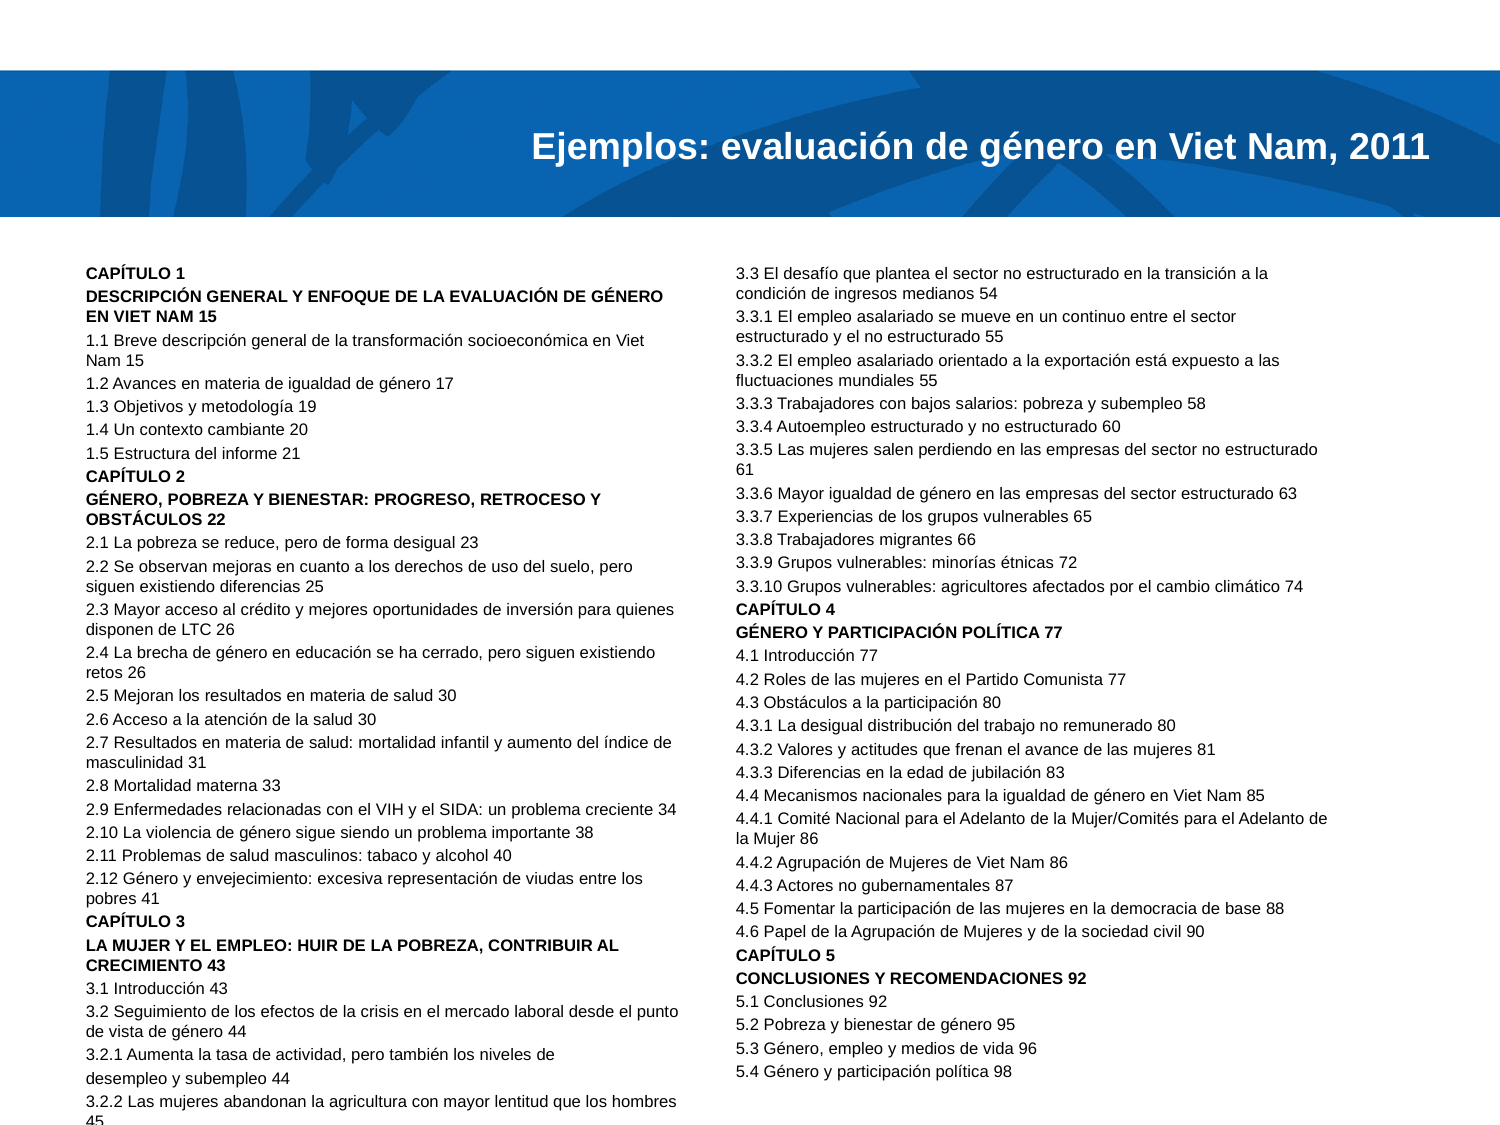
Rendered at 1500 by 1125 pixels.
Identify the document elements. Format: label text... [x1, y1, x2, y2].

title Ejemplos: evaluación de género en Viet Nam, 2011 [170, 94, 1447, 195]
picture [0, 70, 1500, 217]
list 3.3 El desafío que plantea el sector no estructurado en la transición a la condición de ingresos medianos 54 3.3.1 El empleo asalariado se mueve en un continuo entre el sector estructurado y el no estructurado 55 3.3.2 El empleo asalariado orientado a la exportación está expuesto a las fluctuaciones mundiales 55 3.3.3 Trabajadores con bajos salarios: pobreza y subempleo 58 3.3.4 Autoempleo estructurado y no estructurado 60 3.3.5 Las mujeres salen perdiendo en las empresas del sector no estructurado 61 3.3.6 Mayor igualdad de género en las empresas del sector estructurado 63 3.3.7 Experiencias de los grupos vulnerables 65 3.3.8 Trabajadores migrantes 66 3.3.9 Grupos vulnerables: minorías étnicas 72 3.3.10 Grupos vulnerables: agricultores afectados por el cambio climático 74 CAPÍTULO 4 GÉNERO Y PARTICIPACIÓN POLÍTICA 77 4.1 Introducción 77 4.2 Roles de las mujeres en el Partido Comunista 77 4.3 Obstáculos a la participación 80 4.3.1 La desigual distribución del trabajo no remunerado 80 4.3.2 Valores y actitudes que frenan el avance de las mujeres 81 4.3.3 Diferencias en la edad de jubilación 83 4.4 Mecanismos nacionales para la igualdad de género en Viet Nam 85 4.4.1 Comité Nacional para el Adelanto de la Mujer/Comités para el Adelanto de la Mujer 86 4.4.2 Agrupación de Mujeres de Viet Nam 86 4.4.3 Actores no gubernamentales 87 4.5 Fomentar la participación de las mujeres en la democracia de base 88 4.6 Papel de la Agrupación de Mujeres y de la sociedad civil 90 CAPÍTULO 5 CONCLUSIONES Y RECOMENDACIONES 92 5.1 Conclusiones 92 5.2 Pobreza y bienestar de género 95 5.3 Género, empleo y medios de vida 96 5.4 Género y participación política 98 [720, 255, 1347, 931]
list CAPÍTULO 1 DESCRIPCIÓN GENERAL Y ENFOQUE DE LA EVALUACIÓN DE GÉNERO EN VIET NAM 15 1.1 Breve descripción general de la transformación socioeconómica en Viet Nam 15 1.2 Avances en materia de igualdad de género 17 1.3 Objetivos y metodología 19 1.4 Un contexto cambiante 20 1.5 Estructura del informe 21 CAPÍTULO 2 GÉNERO, POBREZA Y BIENESTAR: PROGRESO, RETROCESO Y OBSTÁCULOS 22 2.1 La pobreza se reduce, pero de forma desigual 23 2.2 Se observan mejoras en cuanto a los derechos de uso del suelo, pero siguen existiendo diferencias 25 2.3 Mayor acceso al crédito y mejores oportunidades de inversión para quienes disponen de LTC 26 2.4 La brecha de género en educación se ha cerrado, pero siguen existiendo retos 26 2.5 Mejoran los resultados en materia de salud 30 2.6 Acceso a la atención de la salud 30 2.7 Resultados en materia de salud: mortalidad infantil y aumento del índice de masculinidad 31 2.8 Mortalidad materna 33 2.9 Enfermedades relacionadas con el VIH y el SIDA: un problema creciente 34 2.10 La violencia de género sigue siendo un problema importante 38 2.11 Problemas de salud masculinos: tabaco y alcohol 40 2.12 Género y envejecimiento: excesiva representación de viudas entre los pobres 41 CAPÍTULO 3 LA MUJER Y EL EMPLEO: HUIR DE LA POBREZA, CONTRIBUIR AL CRECIMIENTO 43 3.1 Introducción 43 3.2 Seguimiento de los efectos de la crisis en el mercado laboral desde el punto de vista de género 44 3.2.1 Aumenta la tasa de actividad, pero también los niveles de desempleo y subempleo 44 3.2.2 Las mujeres abandonan la agricultura con mayor lentitud que los hombres 45 3.2.3 Crecen los índices de empleo vulnerable, deteriorando la calidad del trabajo 46 3.2.4 Se interrumpe el descenso de la brecha salarial de género 52 3.2.5 Constante asimetría de la distribución de género del trabajo no remunerado 54 [70, 255, 696, 931]
